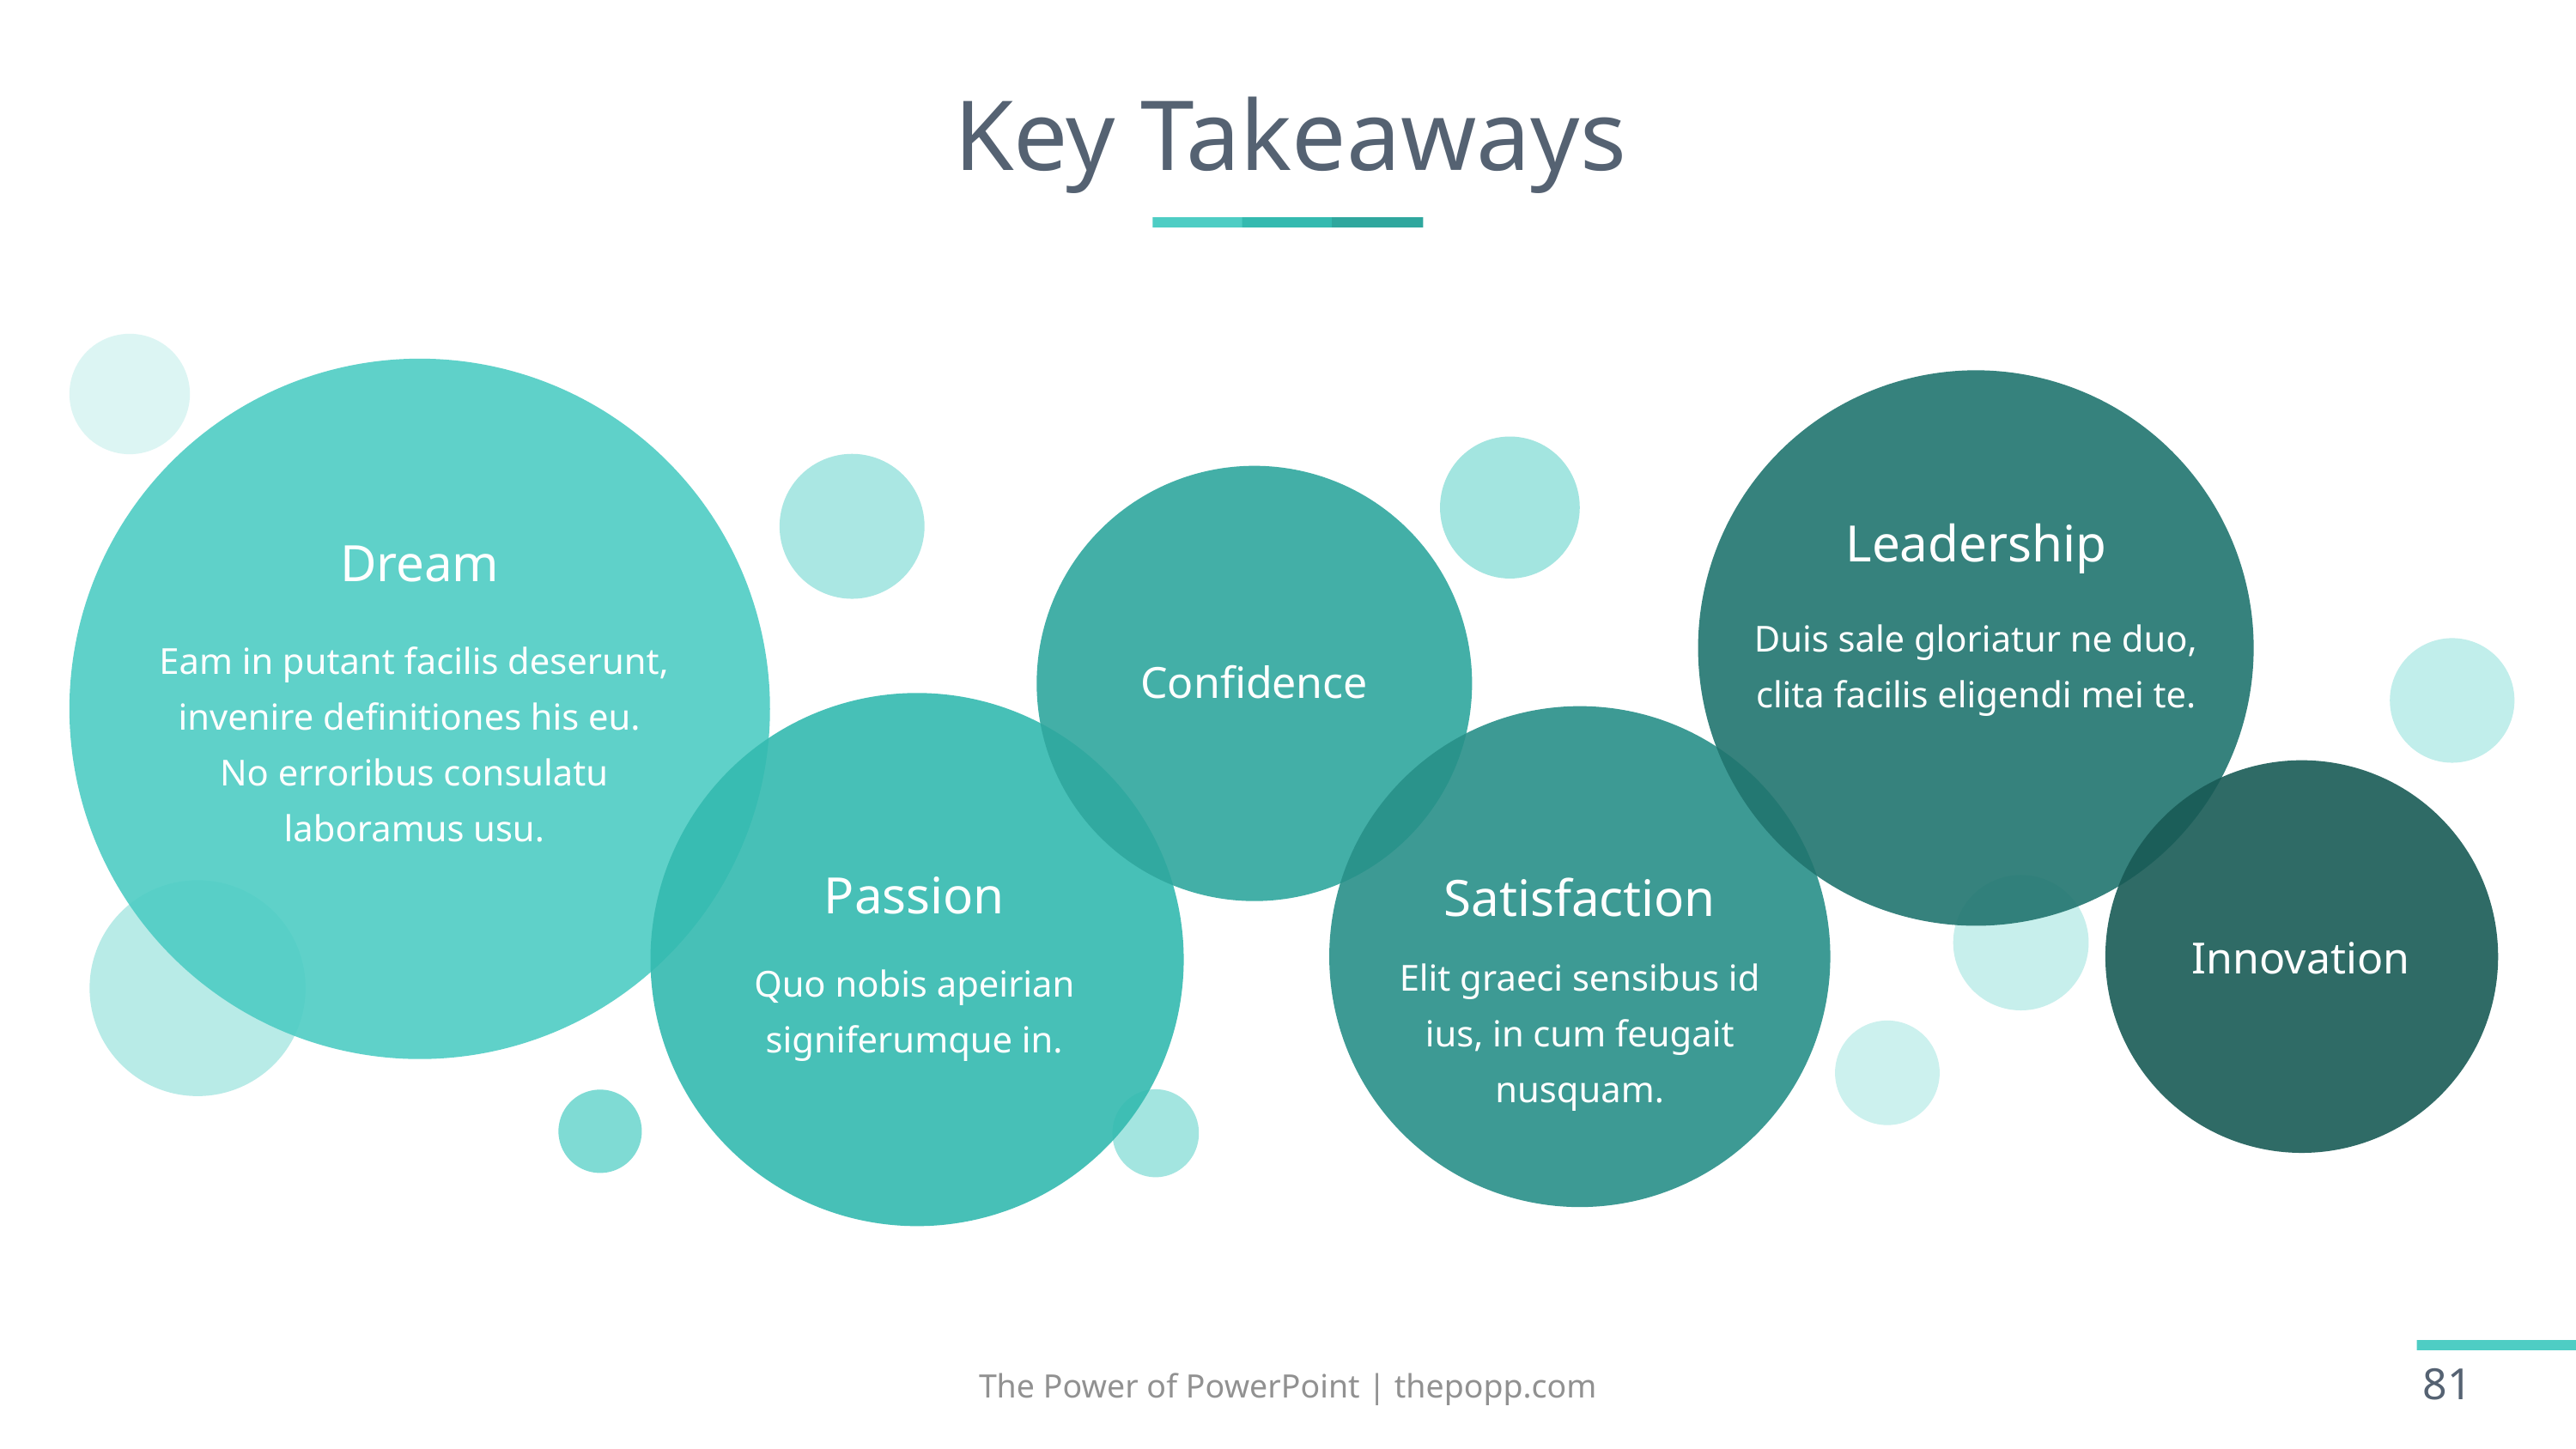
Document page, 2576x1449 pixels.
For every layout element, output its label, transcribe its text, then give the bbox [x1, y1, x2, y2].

list Eam in putant facilis deserunt, invenire definitiones his eu. No erroribus consulatu laboramus usu. [137, 619, 692, 893]
list Leadership [1705, 504, 2246, 579]
list Dream [94, 524, 744, 598]
list Innovation [2123, 865, 2480, 1048]
footer The Power of PowerPoint | thepopp.com [853, 1349, 1723, 1427]
slide_number 81 [2409, 1351, 2576, 1421]
list Elit graeci sensibus id ius, in cum feugait nusquam. [1353, 936, 1807, 1122]
list Confidence [1043, 599, 1466, 763]
list Quo nobis apeirian signiferumque in. [653, 942, 1176, 1128]
list Satisfaction [1357, 761, 1803, 933]
title Key Takeaways [69, 49, 2512, 230]
list Passion [691, 758, 1138, 931]
list Duis sale gloriatur ne duo, clita facilis eligendi mei te. [1715, 597, 2237, 783]
